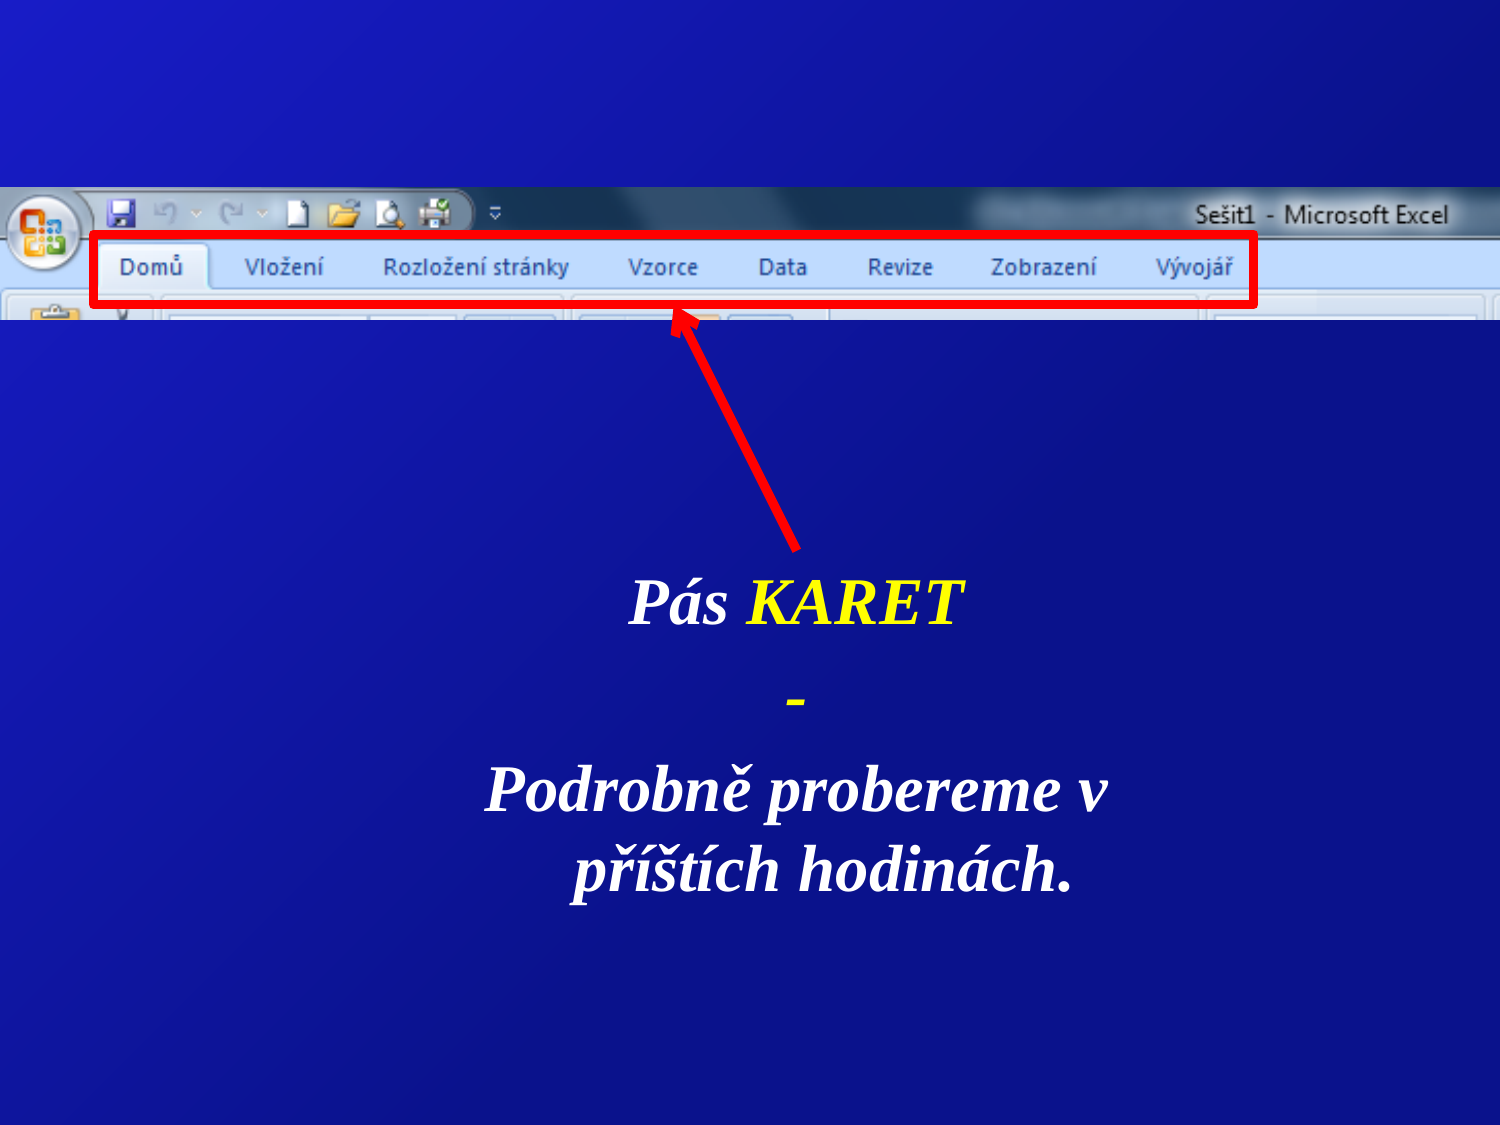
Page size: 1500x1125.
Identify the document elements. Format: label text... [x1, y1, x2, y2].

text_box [612, 365, 859, 490]
text_box Pás KARET - Podrobně probereme v příštích hodinách. [468, 550, 1125, 704]
picture [0, 187, 1500, 320]
